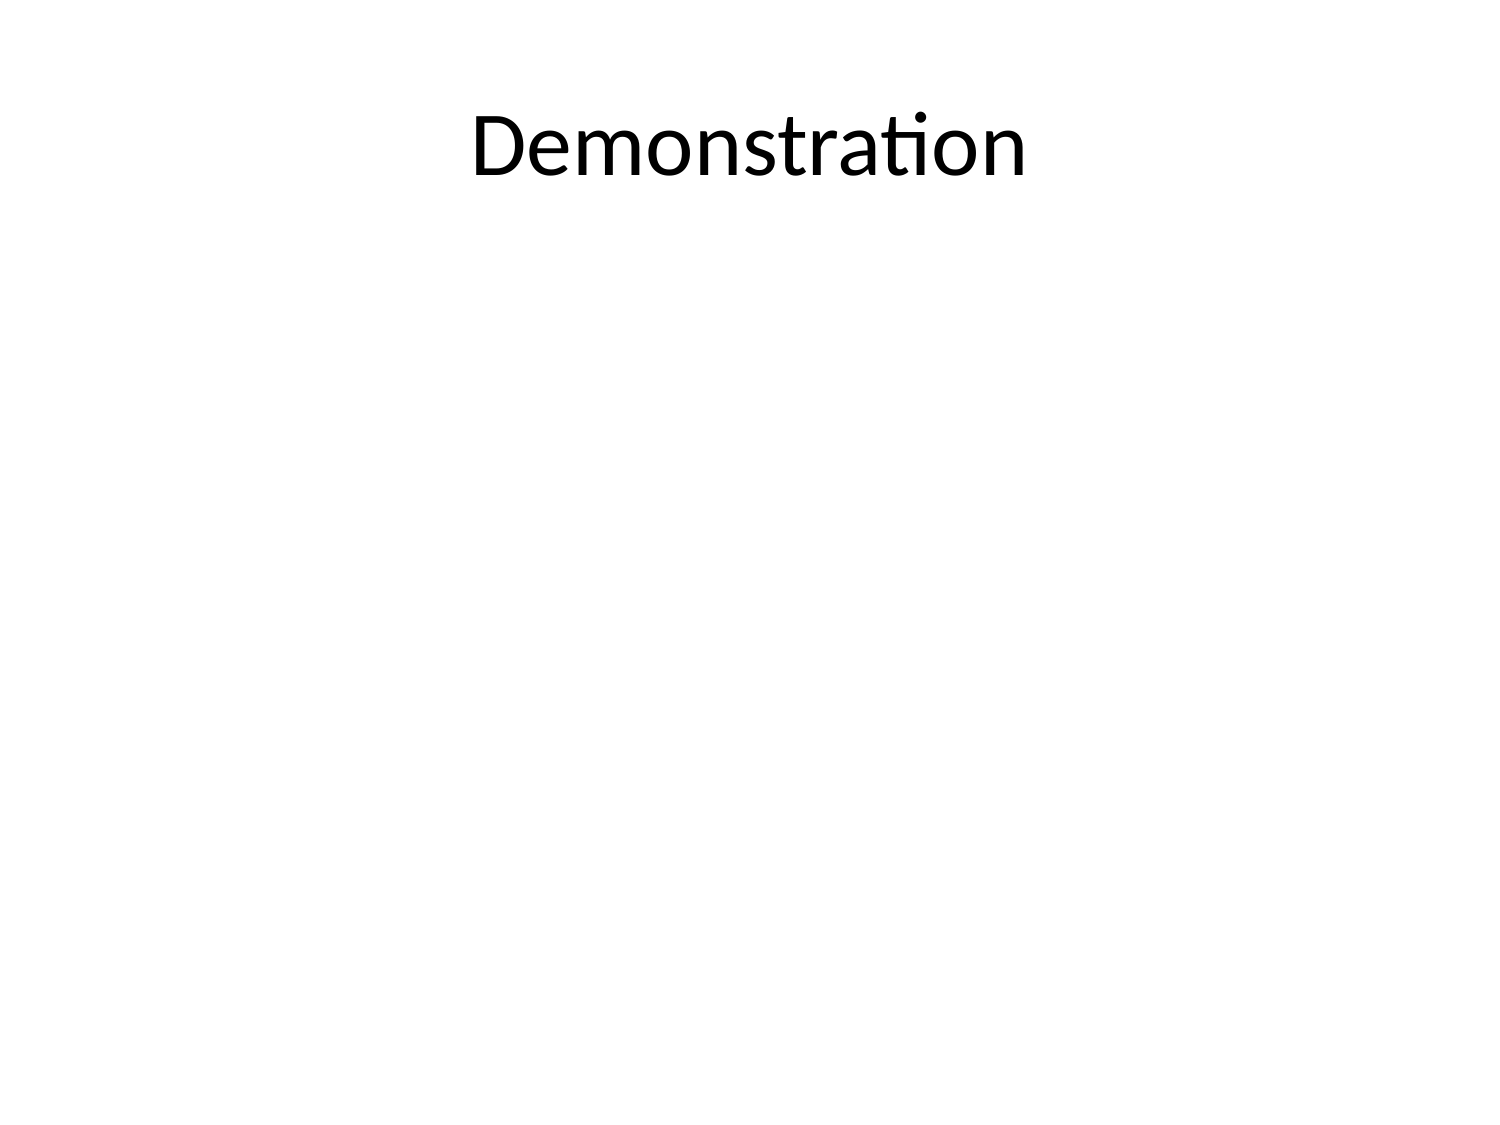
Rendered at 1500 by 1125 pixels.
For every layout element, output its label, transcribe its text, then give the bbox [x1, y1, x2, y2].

title Demonstration [75, 45, 1425, 233]
